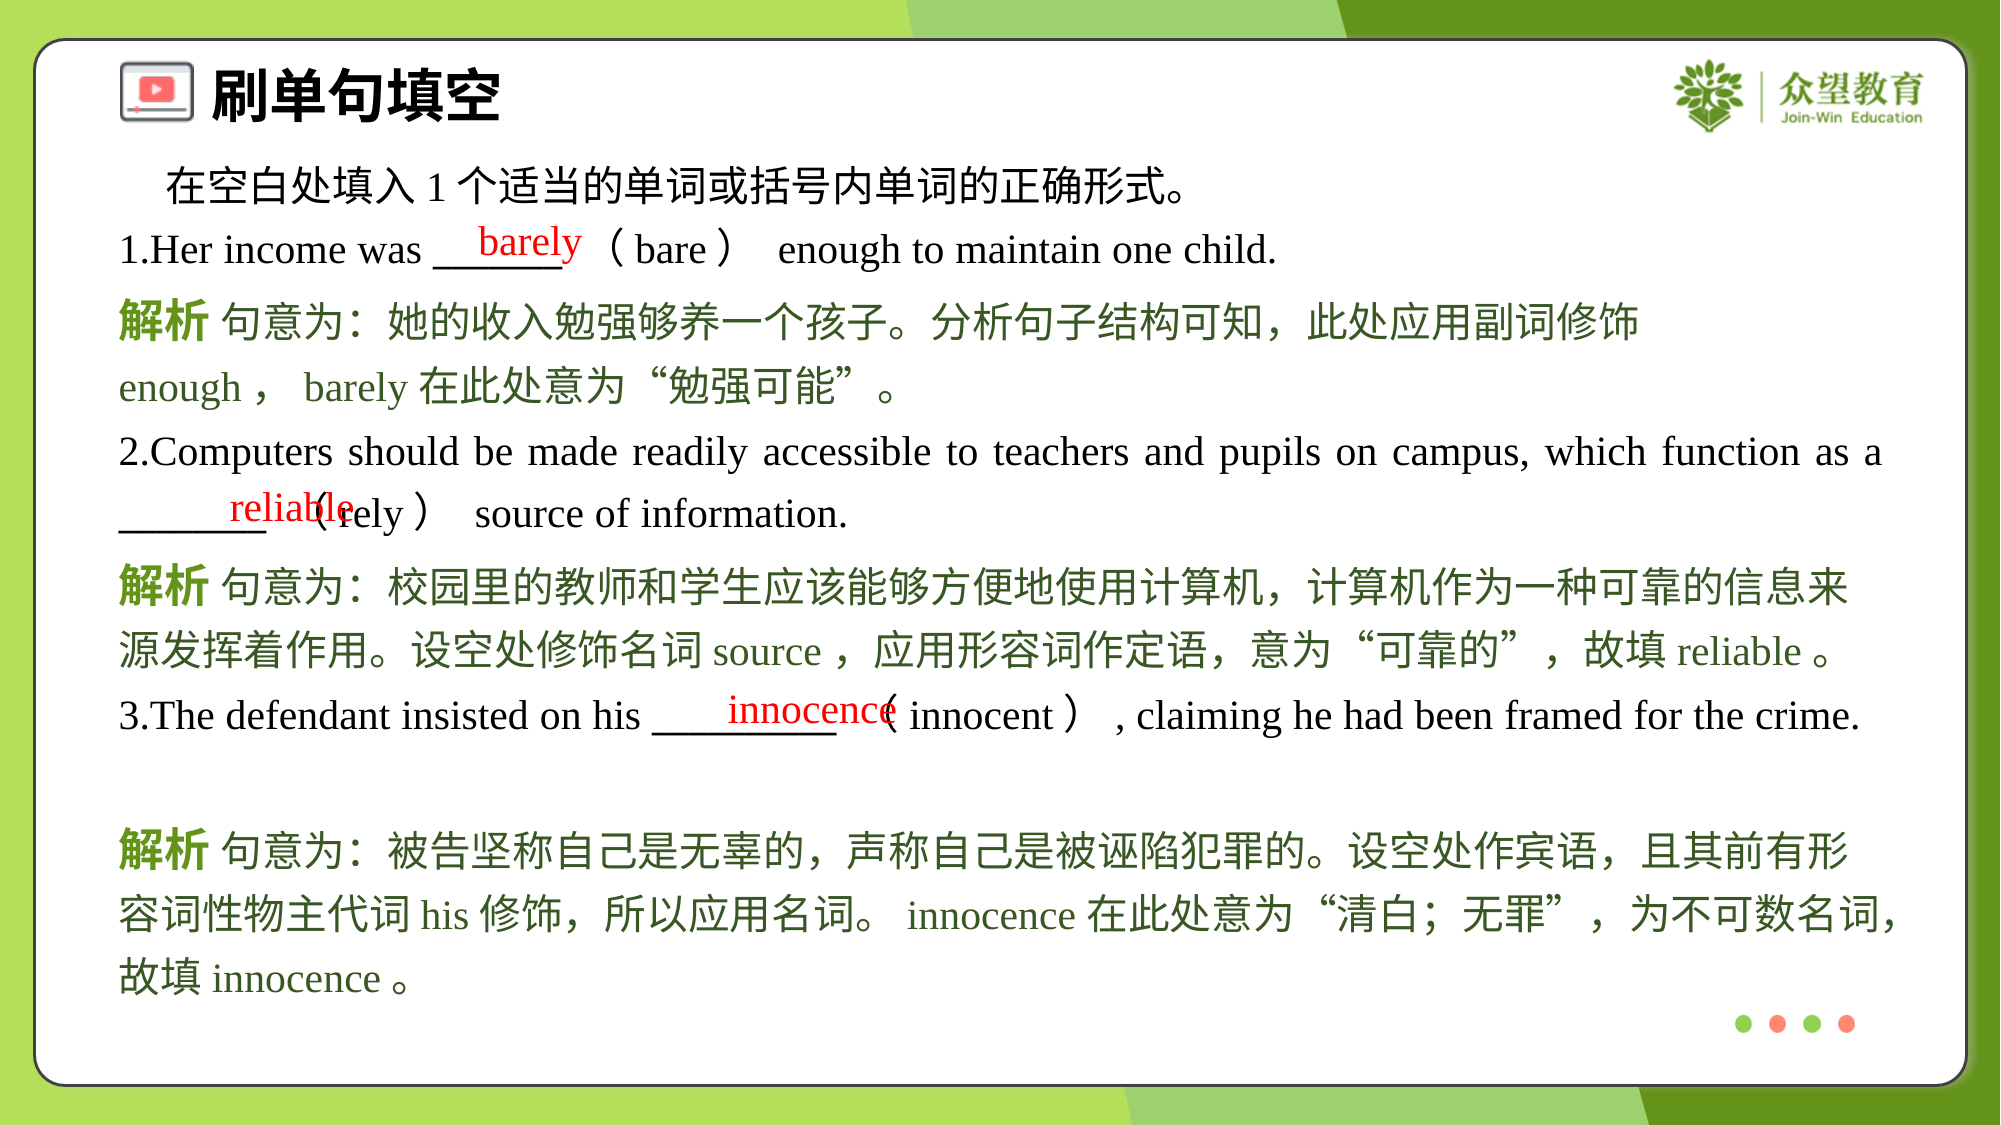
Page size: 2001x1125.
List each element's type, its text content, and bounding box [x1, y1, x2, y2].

text_box 解析 句意为：被告坚称自己是无辜的，声称自己是被诬陷犯罪的。设空处作宾语，且其前有形容词性物主代词his修饰，所以应用名词。innocence在此处意为“清白；无罪”，为不可数名词，故填innocence。 [118, 806, 1883, 996]
text_box innocence [723, 669, 902, 728]
text_box 在空白处填入1个适当的单词或括号内单词的正确形式。 1.Her income was _______ （bare） enough to maintain one child. [118, 146, 1883, 267]
text_box 2.Computers should be made readily accessible to teachers and pupils on campus, which function as a ________ （rely） source of information. [118, 411, 1883, 531]
text_box reliable [225, 467, 360, 525]
text_box 3.The defendant insisted on his __________ （innocent）, claiming he had been framed for the crime. [118, 675, 1883, 796]
text_box barely [473, 201, 588, 259]
picture [0, 0, 2000, 1125]
text_box 解析 句意为：校园里的教师和学生应该能够方便地使用计算机，计算机作为一种可靠的信息来源发挥着作用。设空处修饰名词source，应用形容词作定语，意为“可靠的”，故填reliable。 [118, 542, 1883, 670]
text_box 解析 句意为：她的收入勉强够养一个孩子。分析句子结构可知，此处应用副词修饰enough，barely在此处意为“勉强可能”。 [118, 278, 1883, 405]
